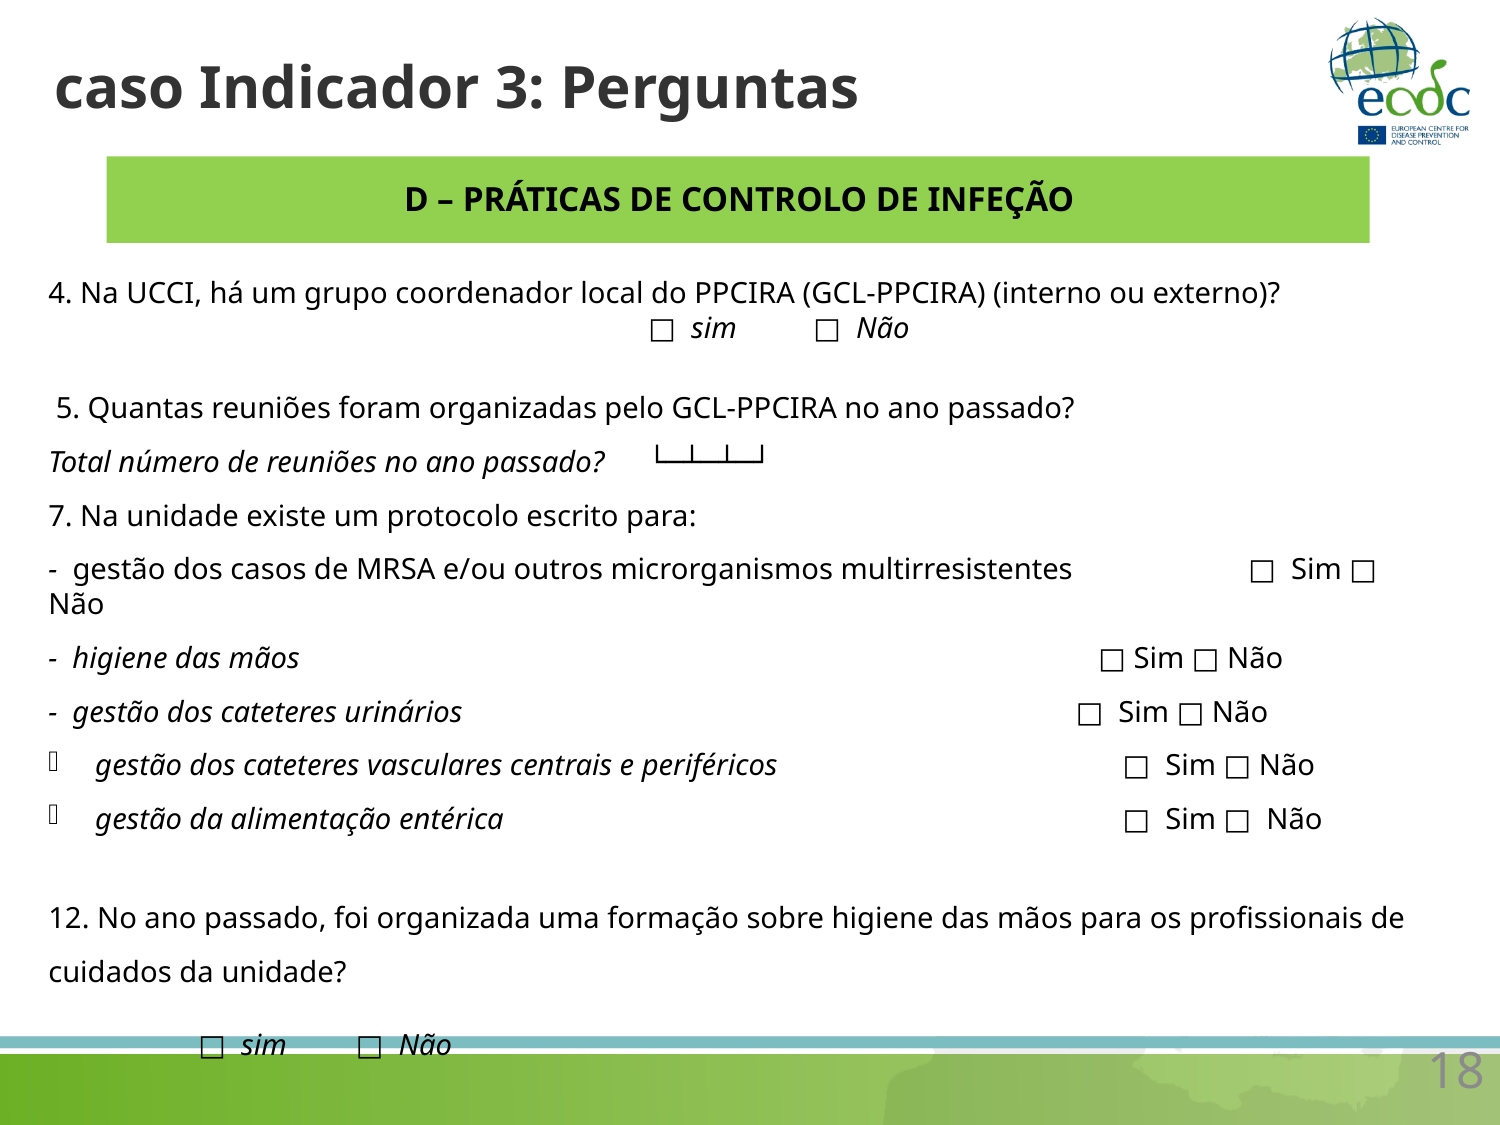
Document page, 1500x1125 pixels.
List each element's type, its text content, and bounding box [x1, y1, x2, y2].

slide_number 18 [1149, 1042, 1500, 1103]
text_box [106, 156, 1370, 243]
text_box D – PRÁTICAS DE CONTROLO DE INFEÇÃO [389, 174, 1153, 226]
title caso Indicador 3: Perguntas [54, 58, 1405, 152]
list 4. Na UCCI, há um grupo coordenador local do PPCIRA (GCL-PPCIRA) (interno ou externo)? □ sim □ Não 5. Quantas reuniões foram organizadas pelo GCL-PPCIRA no ano passado? Total número de reuniões no ano passado? └─┴─┴─┘ 7. Na unidade existe um protocolo escrito para: - gestão dos casos de MRSA e/ou outros microrganismos multirresistentes □ Sim □ Não - higiene das mãos □ Sim □ Não - gestão dos cateteres urinários □ Sim □ Não gestão dos cateteres vasculares centrais e periféricos □ Sim □ Não gestão da alimentação entérica □ Sim □ Não 12. No ano passado, foi organizada uma formação sobre higiene das mãos para os profissionais de cuidados da unidade? □ sim □ Não [47, 274, 1448, 973]
picture [1328, 17, 1473, 148]
picture [0, 1036, 1500, 1125]
